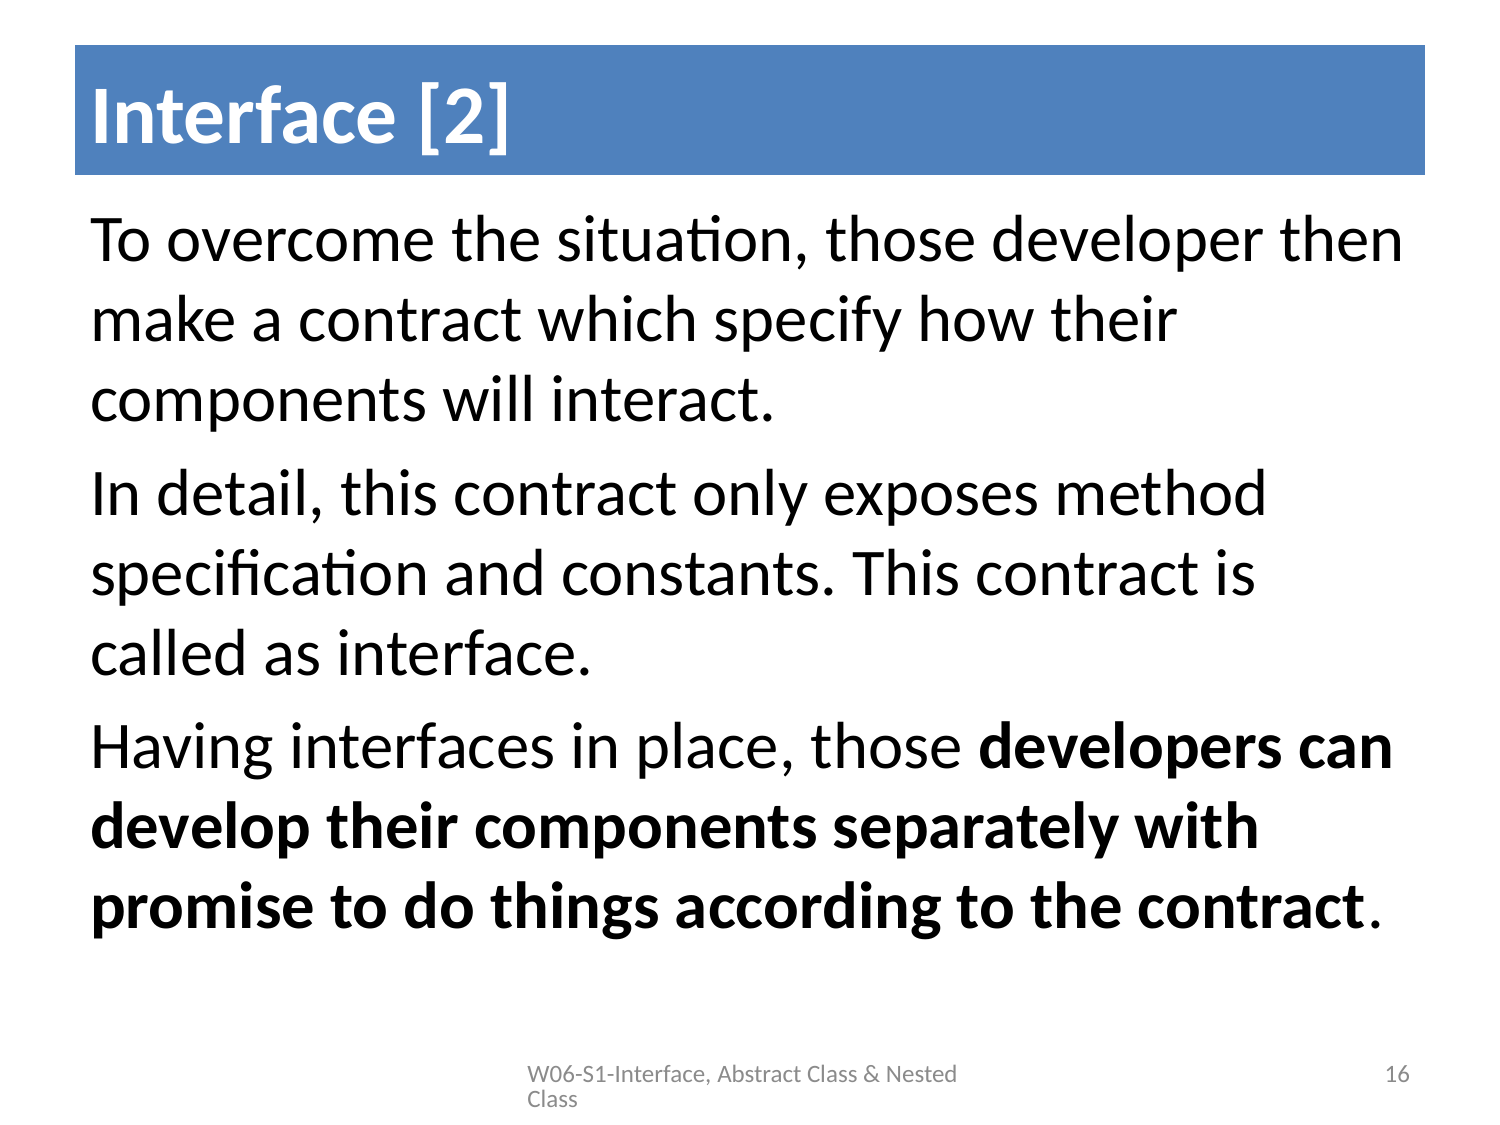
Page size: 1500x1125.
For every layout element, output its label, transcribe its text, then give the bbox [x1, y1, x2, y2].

title Interface [2] [75, 45, 1425, 175]
slide_number 16 [1074, 1042, 1425, 1103]
list To overcome the situation, those developer then make a contract which specify how their components will interact. In detail, this contract only exposes method specification and constants. This contract is called as interface. Having interfaces in place, those developers can develop their components separately with promise to do things according to the contract. [75, 187, 1425, 1005]
footer W06-S1-Interface, Abstract Class & Nested Class [512, 1042, 988, 1103]
